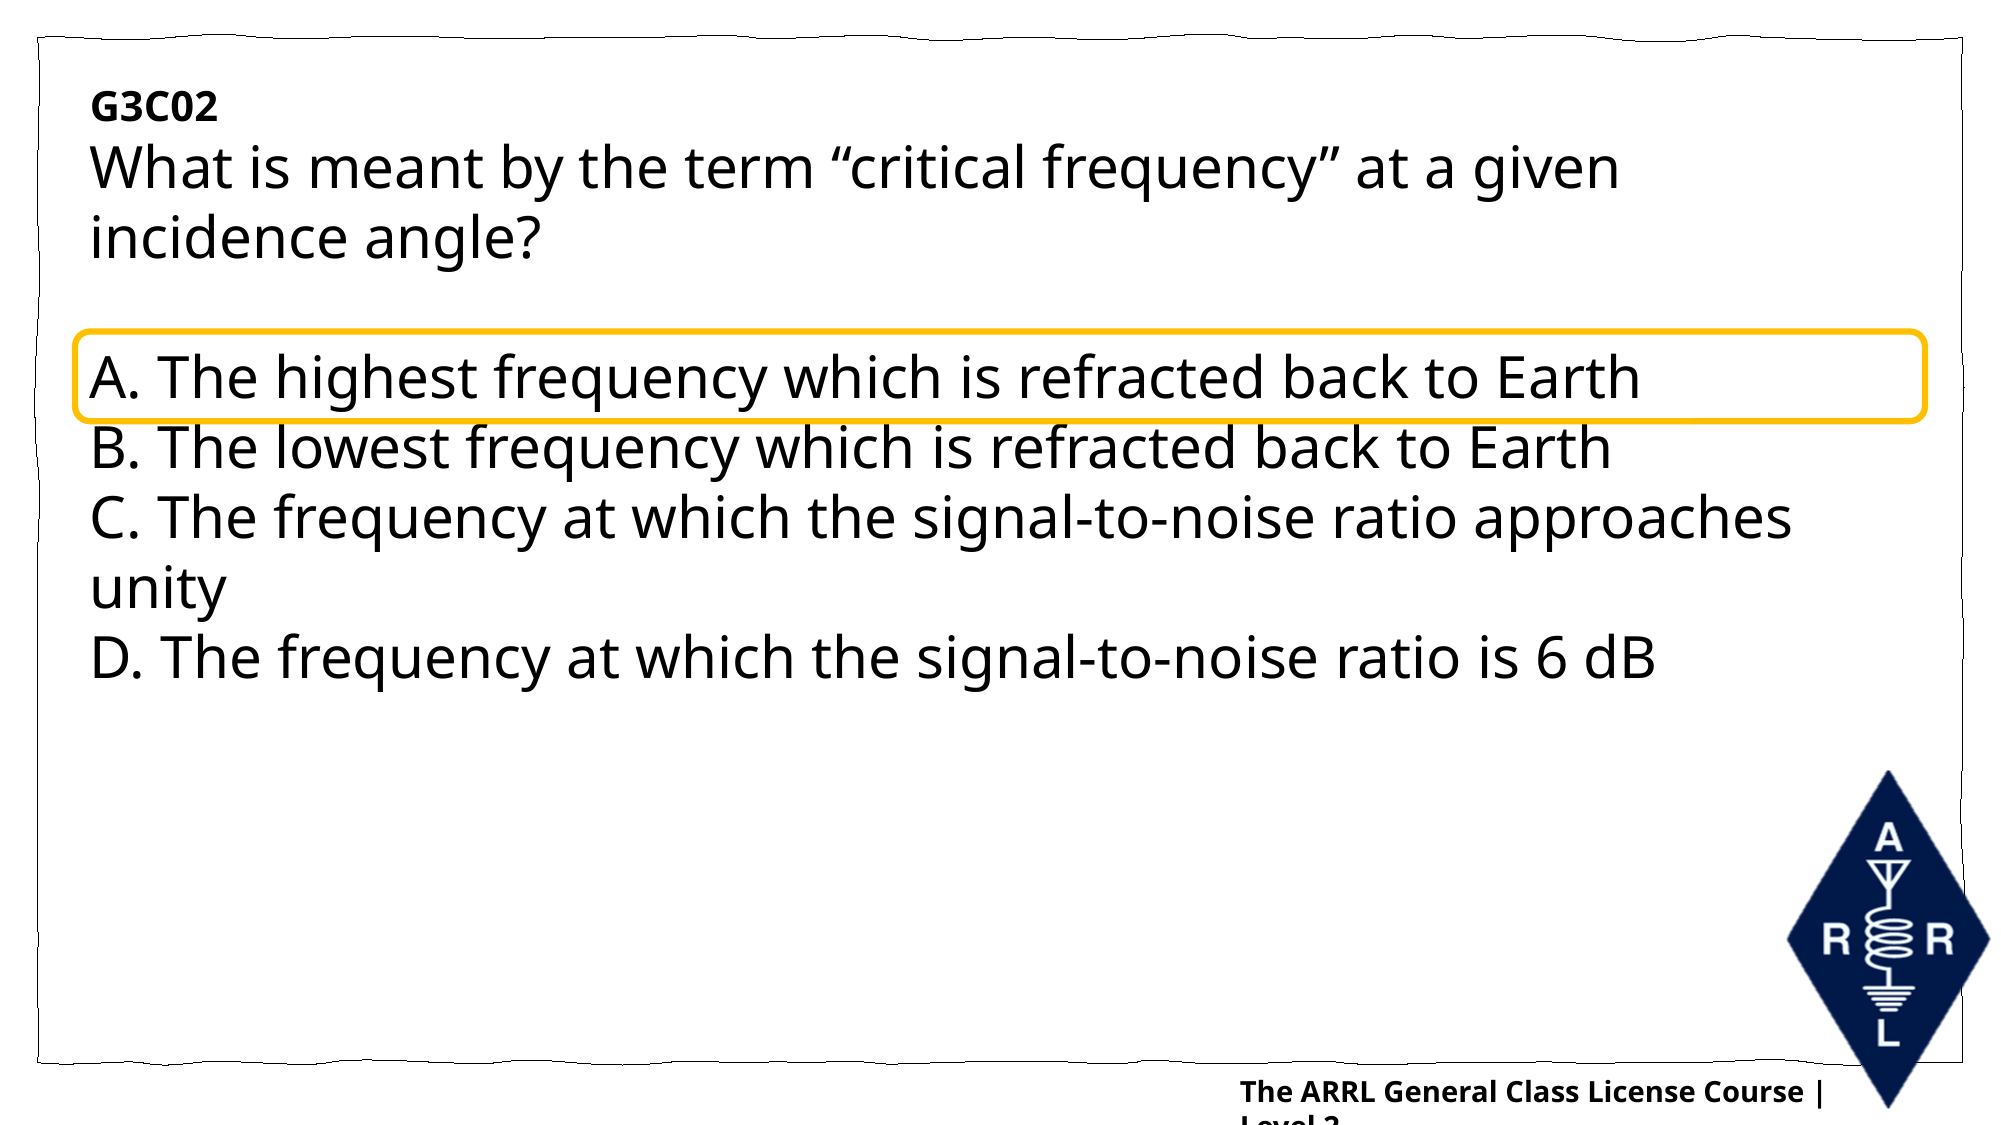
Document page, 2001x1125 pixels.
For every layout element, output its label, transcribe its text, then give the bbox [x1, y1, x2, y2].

text_box [73, 330, 1927, 423]
text_box G3C02 What is meant by the term “critical frequency” at a given incidence angle? A. The highest frequency which is refracted back to Earth B. The lowest frequency which is refracted back to Earth C. The frequency at which the signal-to-noise ratio approaches unity D. The frequency at which the signal-to-noise ratio is 6 dB [75, 414, 1850, 768]
picture [1773, 752, 1999, 1125]
text_box G3C02 What is meant by the term “critical frequency” at a given incidence angle? A. The highest frequency which is refracted back to Earth B. The lowest frequency which is refracted back to Earth C. The frequency at which the signal-to-noise ratio approaches unity D. The frequency at which the signal-to-noise ratio is 6 dB [75, 72, 1850, 338]
